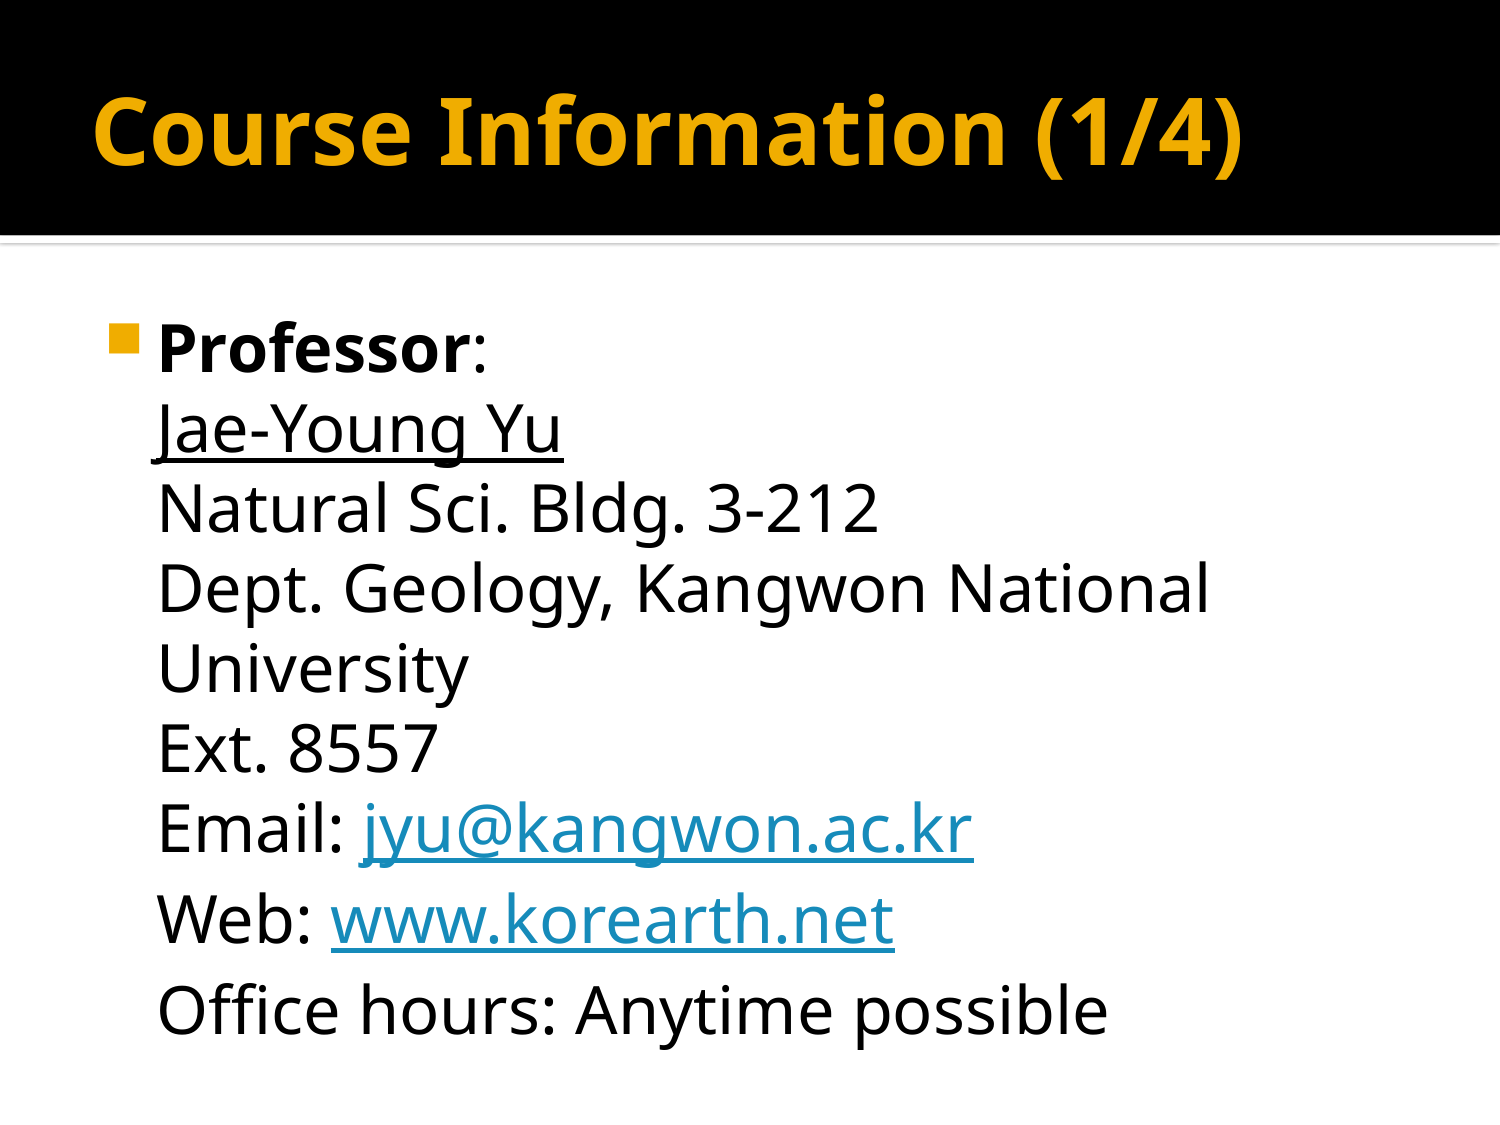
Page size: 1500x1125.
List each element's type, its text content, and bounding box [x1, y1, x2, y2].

list Professor: Jae-Young Yu Natural Sci. Bldg. 3-212 Dept. Geology, Kangwon National University Ext. 8557 Email: jyu@kangwon.ac.kr Web: www.korearth.net Office hours: Anytime possible [75, 291, 1425, 1050]
title Course Information (1/4) [75, 25, 1425, 231]
